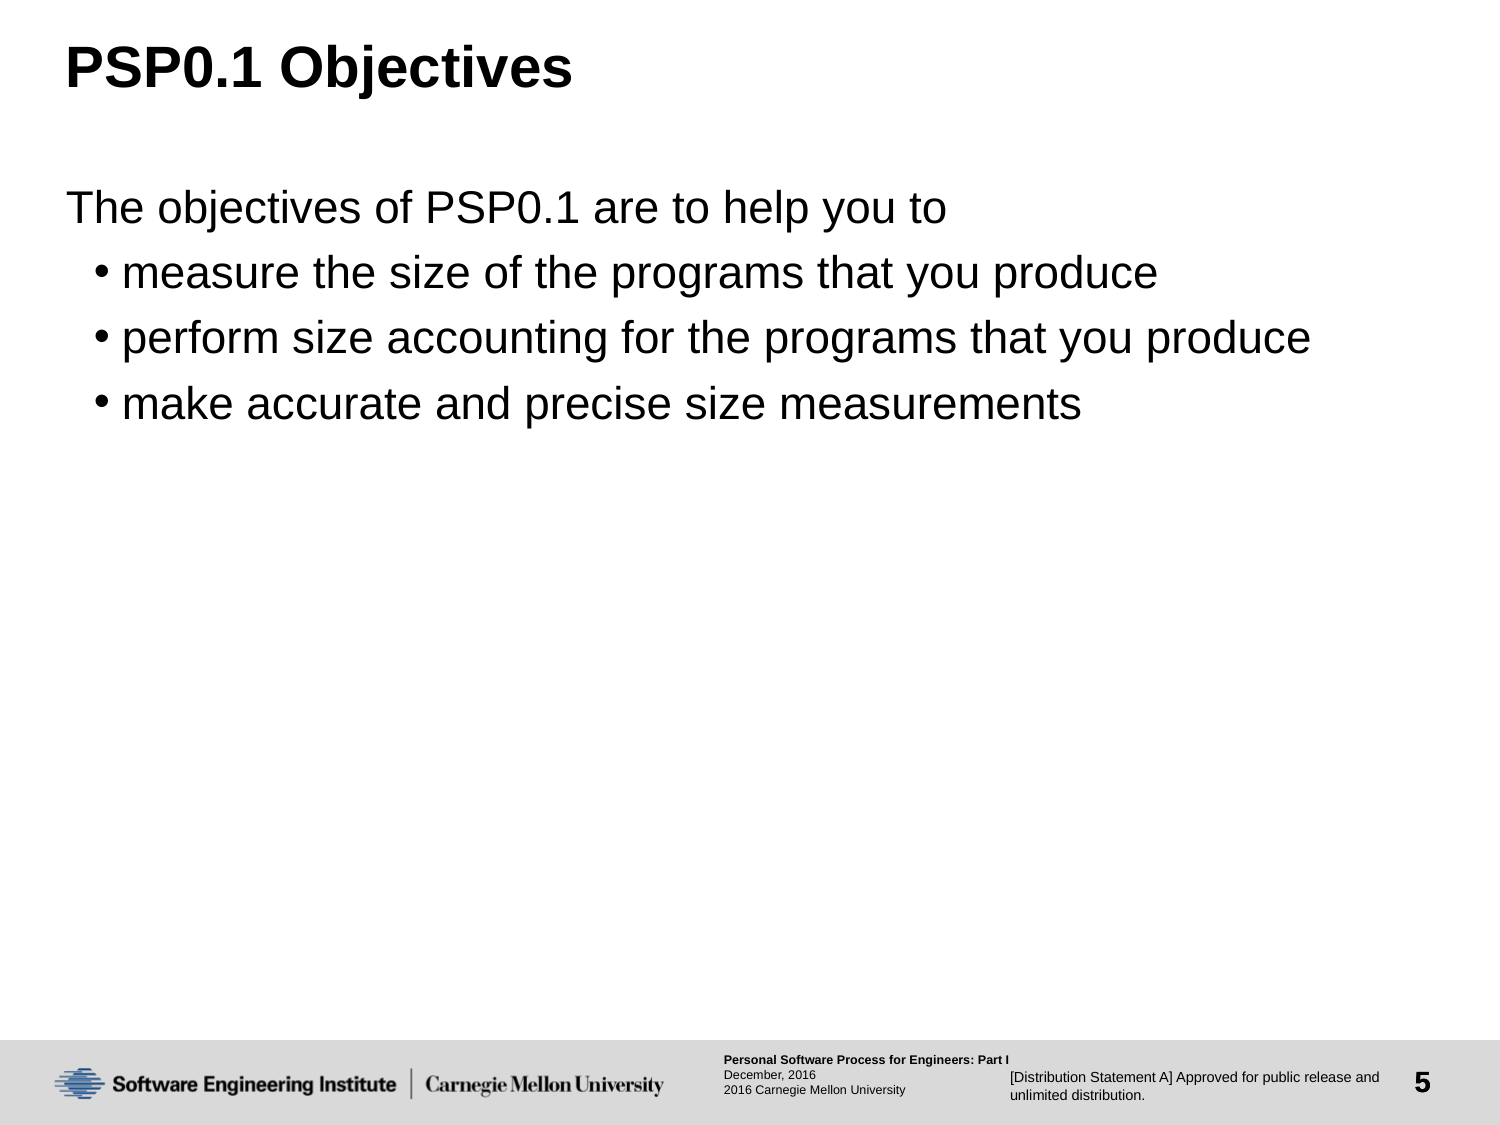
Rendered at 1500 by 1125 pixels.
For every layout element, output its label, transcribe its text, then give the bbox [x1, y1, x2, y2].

picture [46, 1061, 673, 1104]
list The objectives of PSP0.1 are to help you to measure the size of the programs that you produce perform size accounting for the programs that you produce make accurate and precise size measurements [65, 177, 1431, 1000]
title PSP0.1 Objectives [65, 37, 1313, 148]
